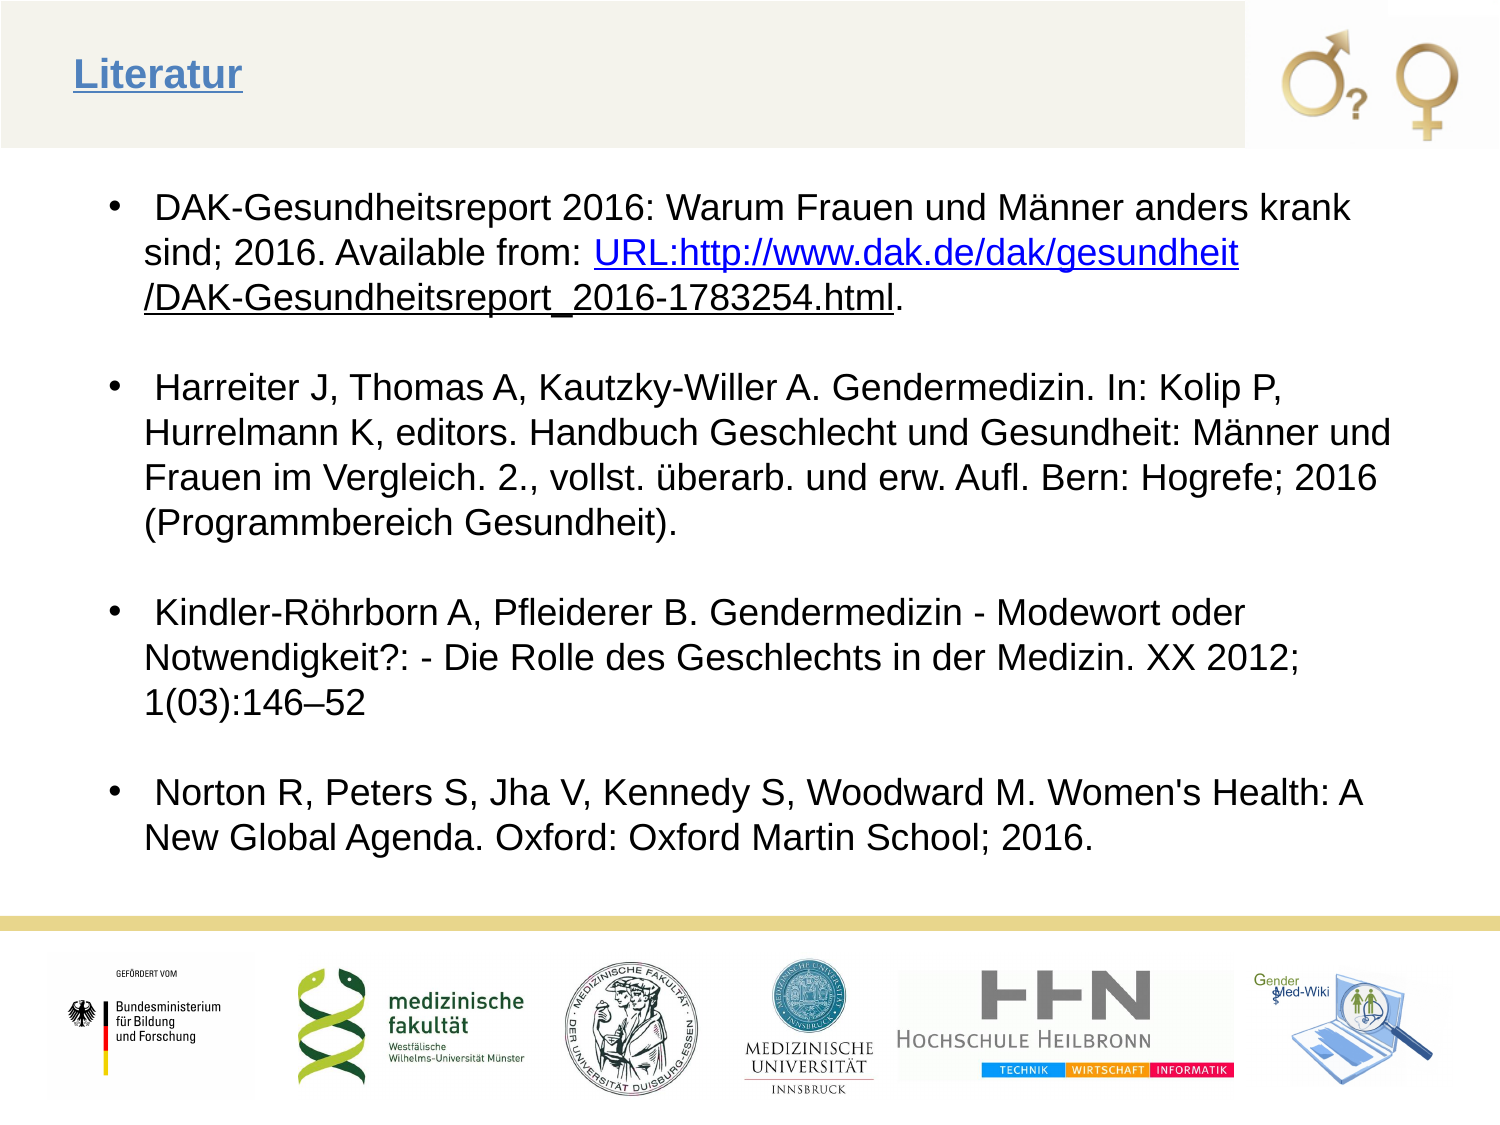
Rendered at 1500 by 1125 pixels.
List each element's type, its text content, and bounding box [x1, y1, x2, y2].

picture [47, 952, 255, 1100]
text_box Literatur [58, 39, 1184, 155]
text_box DAK-Gesundheitsreport 2016: Warum Frauen und Männer anders krank sind; 2016. Available from: URL:http://www.dak.de/dak/gesundheit/DAK-Gesundheitsreport_2016-1783254.html. Harreiter J, Thomas A, Kautzky-Willer A. Gendermedizin. In: Kolip P, Hurrelmann K, editors. Handbuch Geschlecht und Gesundheit: Männer und Frauen im Vergleich. 2., vollst. überarb. und erw. Aufl. Bern: Hogrefe; 2016 (Programmbereich Gesundheit). Kindler-Röhrborn A, Pfleiderer B. Gendermedizin - Modewort oder Notwendigkeit?: - Die Rolle des Geschlechts in der Medizin. XX 2012; 1(03):146–52 Norton R, Peters S, Jha V, Kennedy S, Woodward M. Women's Health: A New Global Agenda. Oxford: Oxford Martin School; 2016. [93, 175, 1430, 1001]
picture [298, 1001, 1234, 1100]
picture [1246, 965, 1453, 1087]
picture [1245, 0, 1500, 149]
